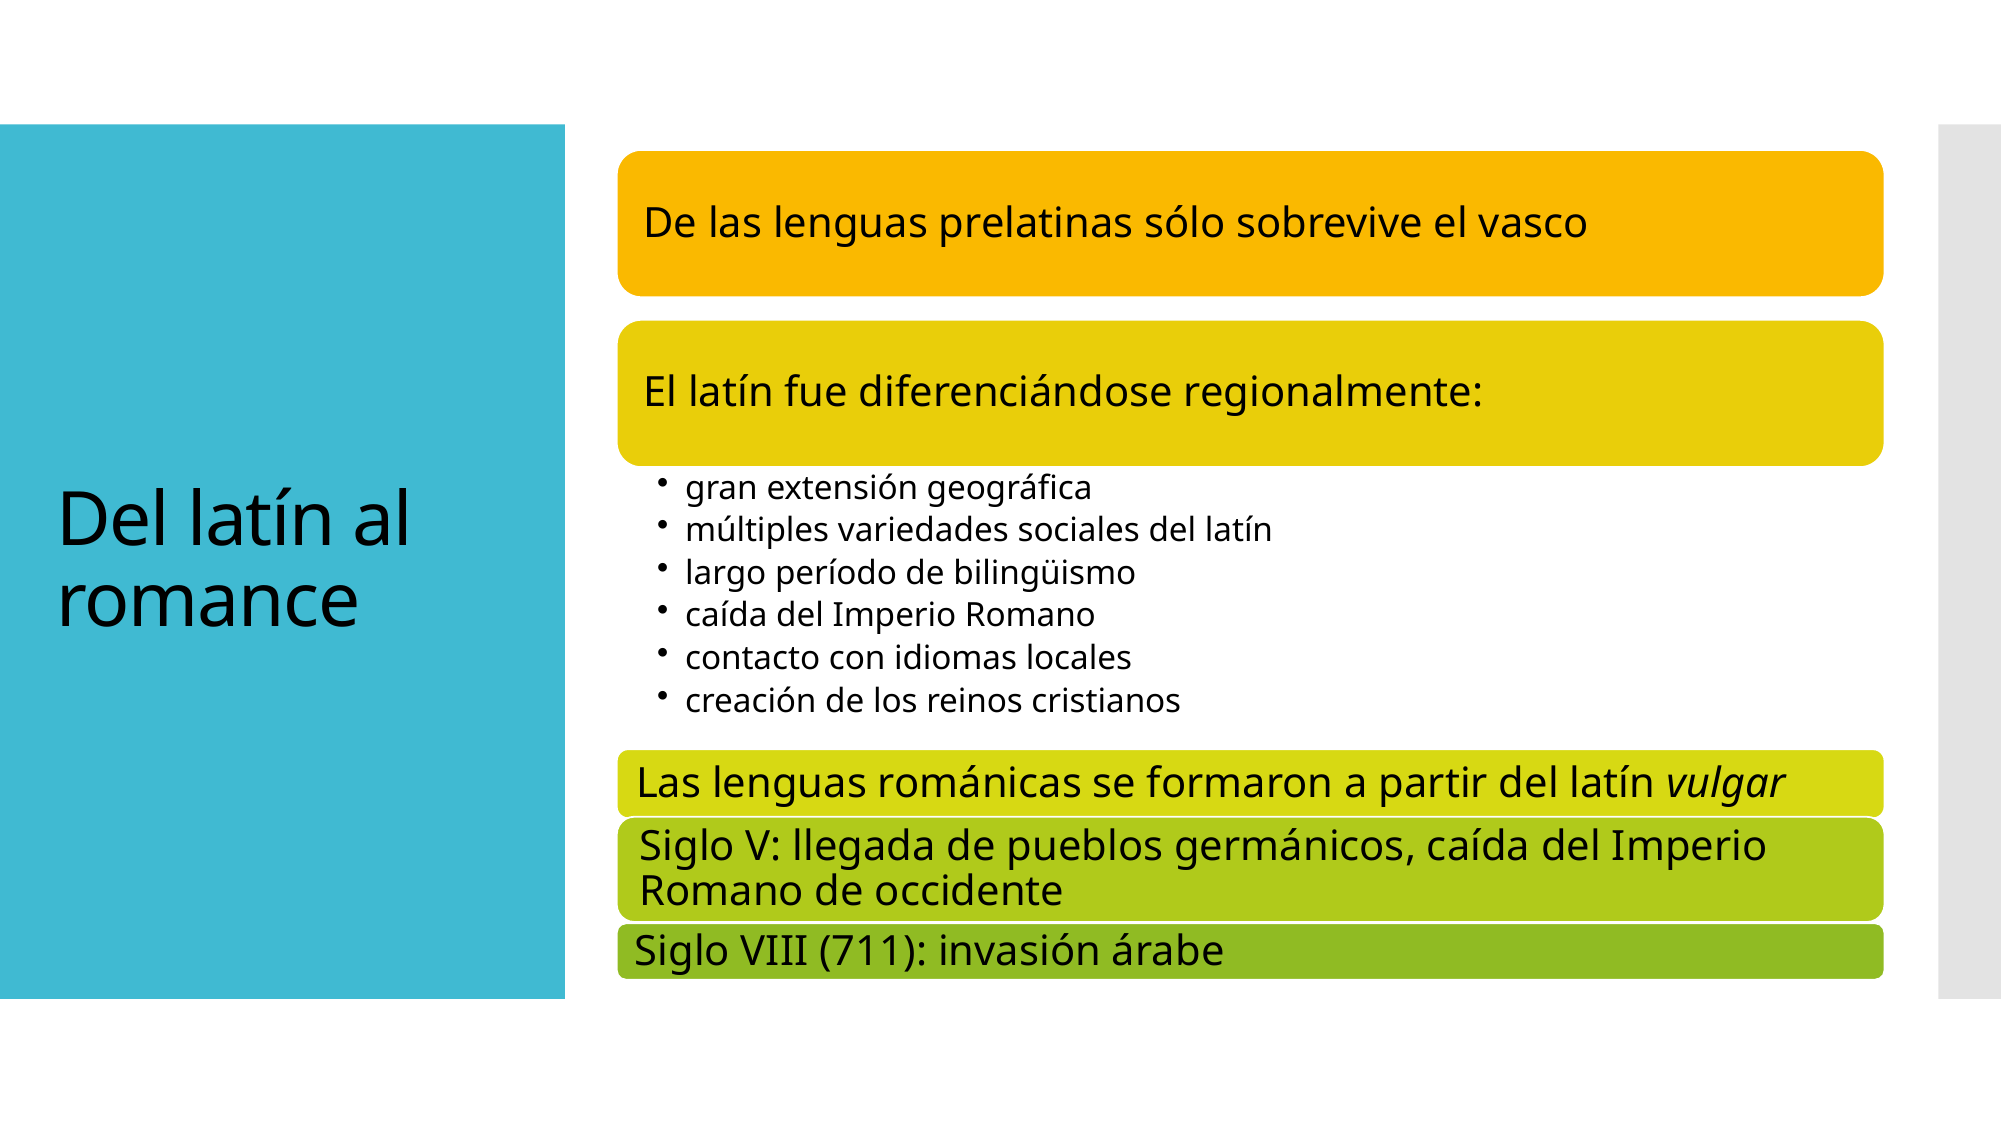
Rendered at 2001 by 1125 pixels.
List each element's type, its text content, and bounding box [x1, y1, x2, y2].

title Del latín al romance [41, 184, 525, 940]
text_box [616, 145, 1885, 980]
